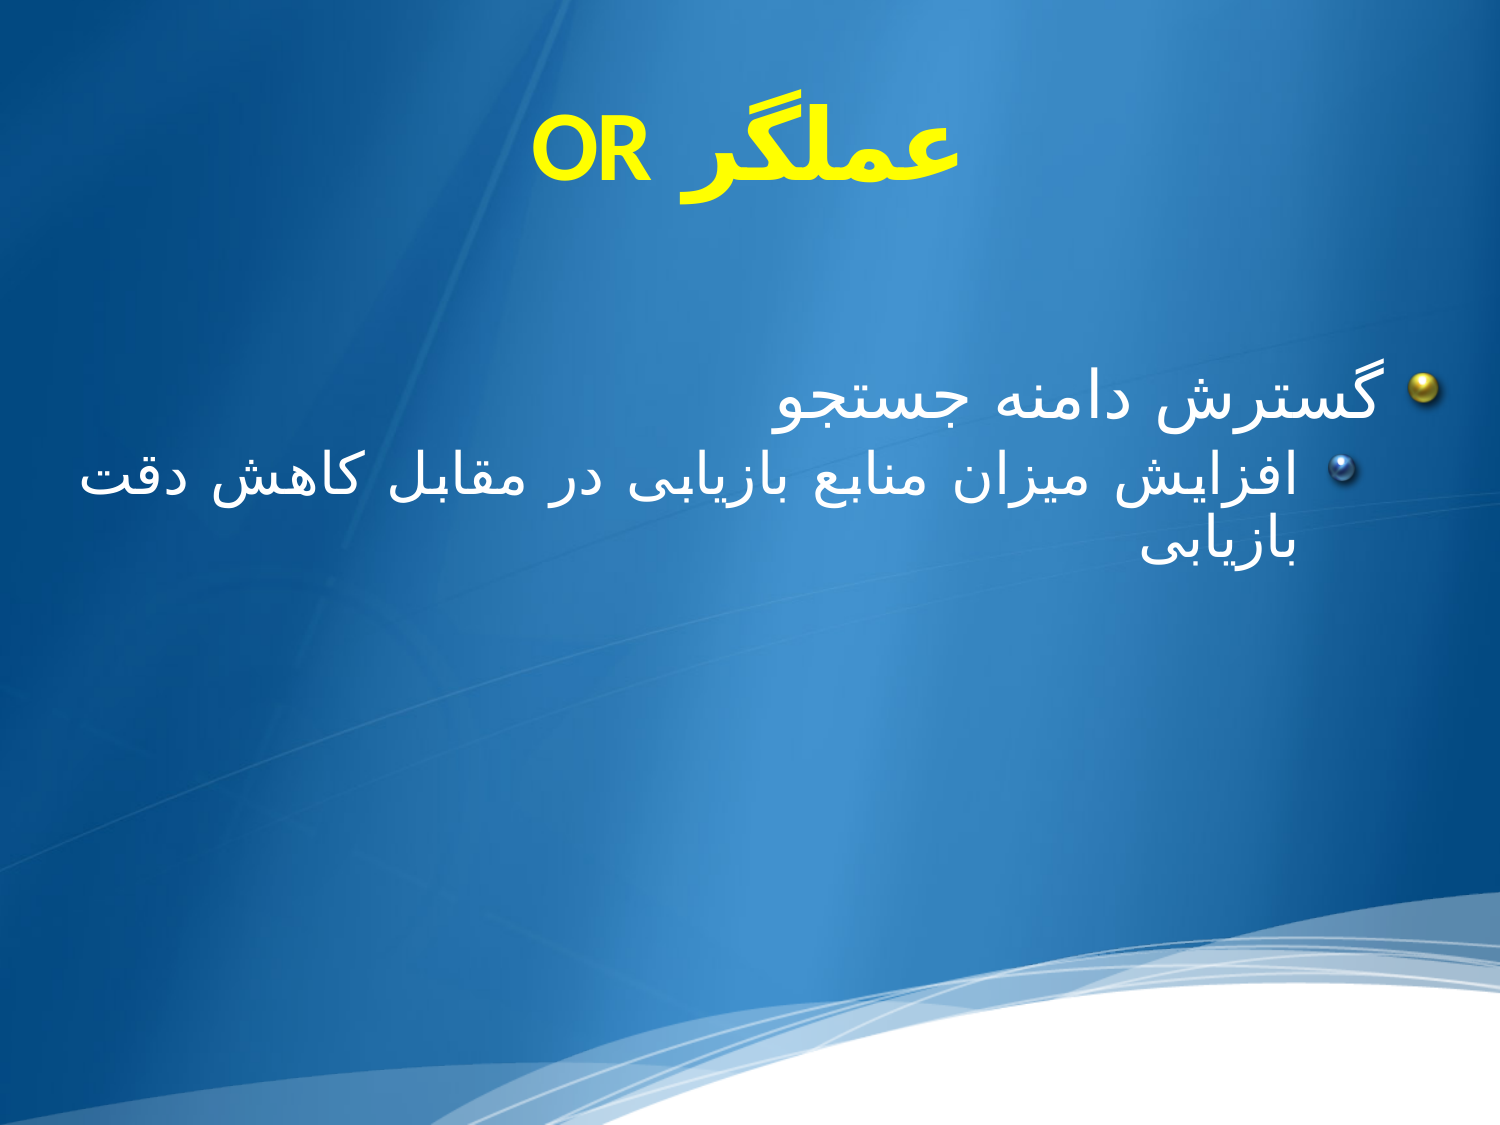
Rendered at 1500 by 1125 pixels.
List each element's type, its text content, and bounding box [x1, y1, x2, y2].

picture [0, 0, 1500, 1125]
list گسترش دامنه جستجو افزایش میزان منابع بازیابی در مقابل کاهش دقت بازیابی [75, 360, 1450, 600]
title عملگر OR [62, 94, 1438, 313]
